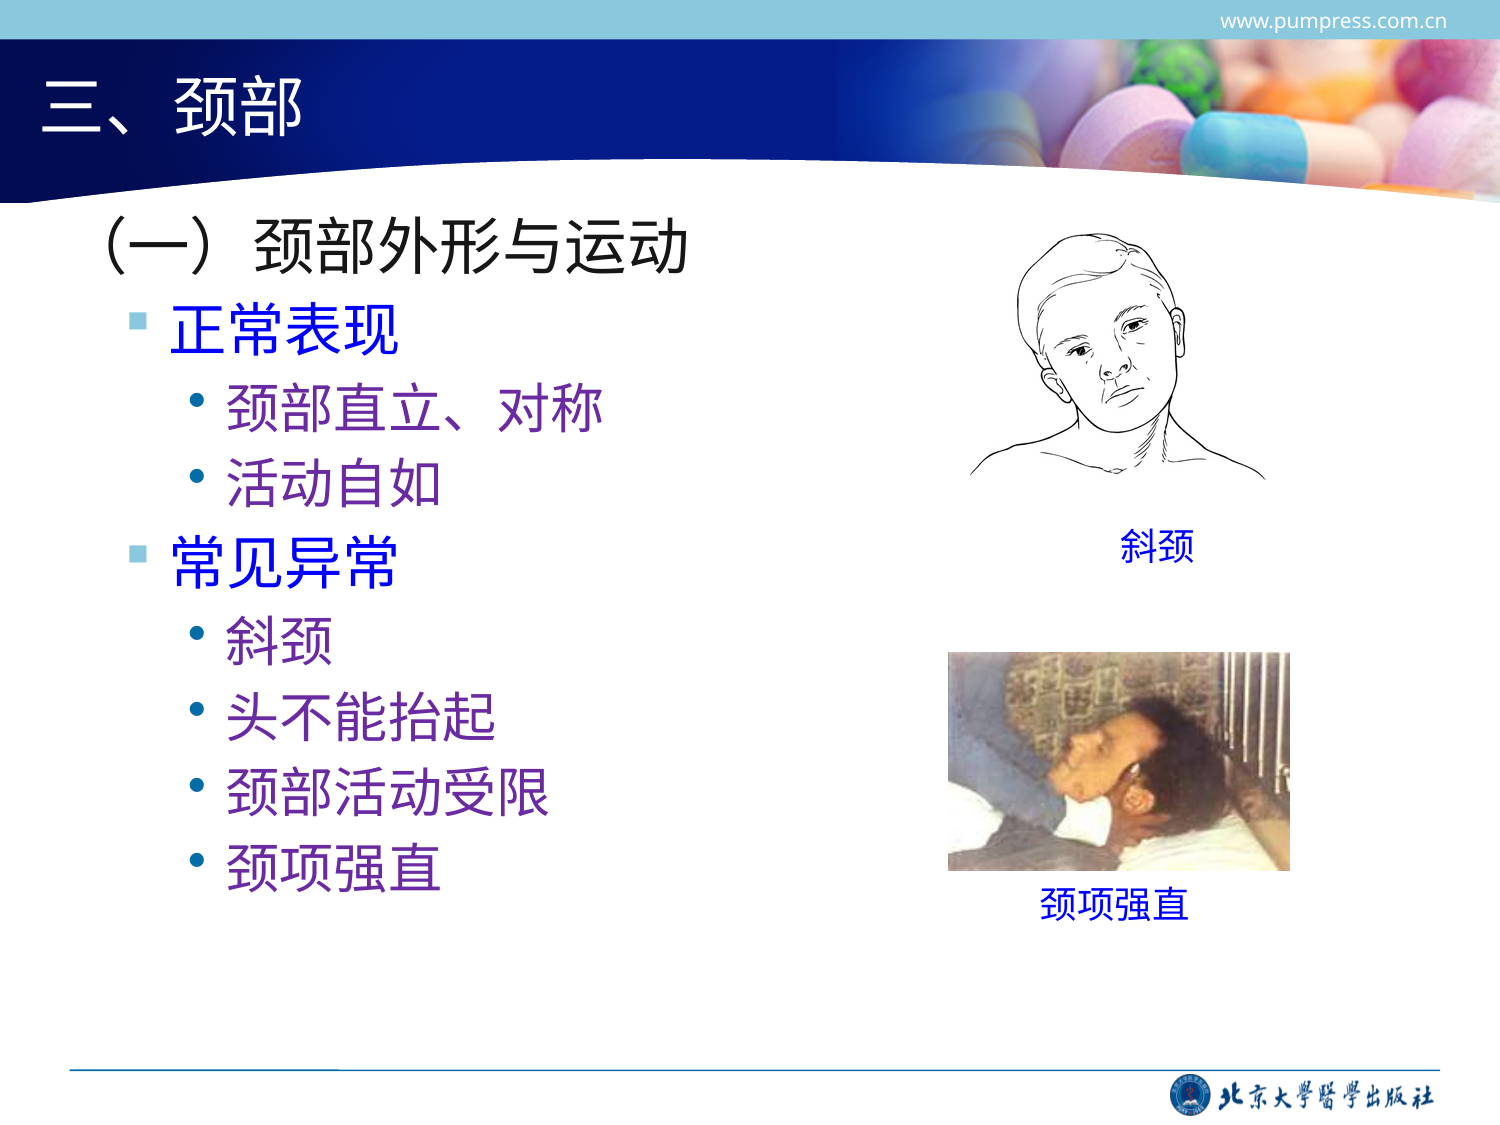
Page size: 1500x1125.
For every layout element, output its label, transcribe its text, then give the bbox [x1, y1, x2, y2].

text_box 斜颈 [1105, 515, 1211, 575]
picture [948, 652, 1291, 871]
slide_number www.pumpress.com.cn [1024, 0, 1463, 38]
picture [0, 40, 1500, 203]
list （一）颈部外形与运动 正常表现 颈部直立、对称 活动自如 常见异常 斜颈 头不能抬起 颈部活动受限 颈项强直 [49, 198, 1463, 1026]
text_box 颈项强直 [1024, 880, 1205, 933]
title 三、颈部 [23, 58, 1349, 152]
picture [1170, 1074, 1436, 1118]
picture [970, 231, 1268, 480]
